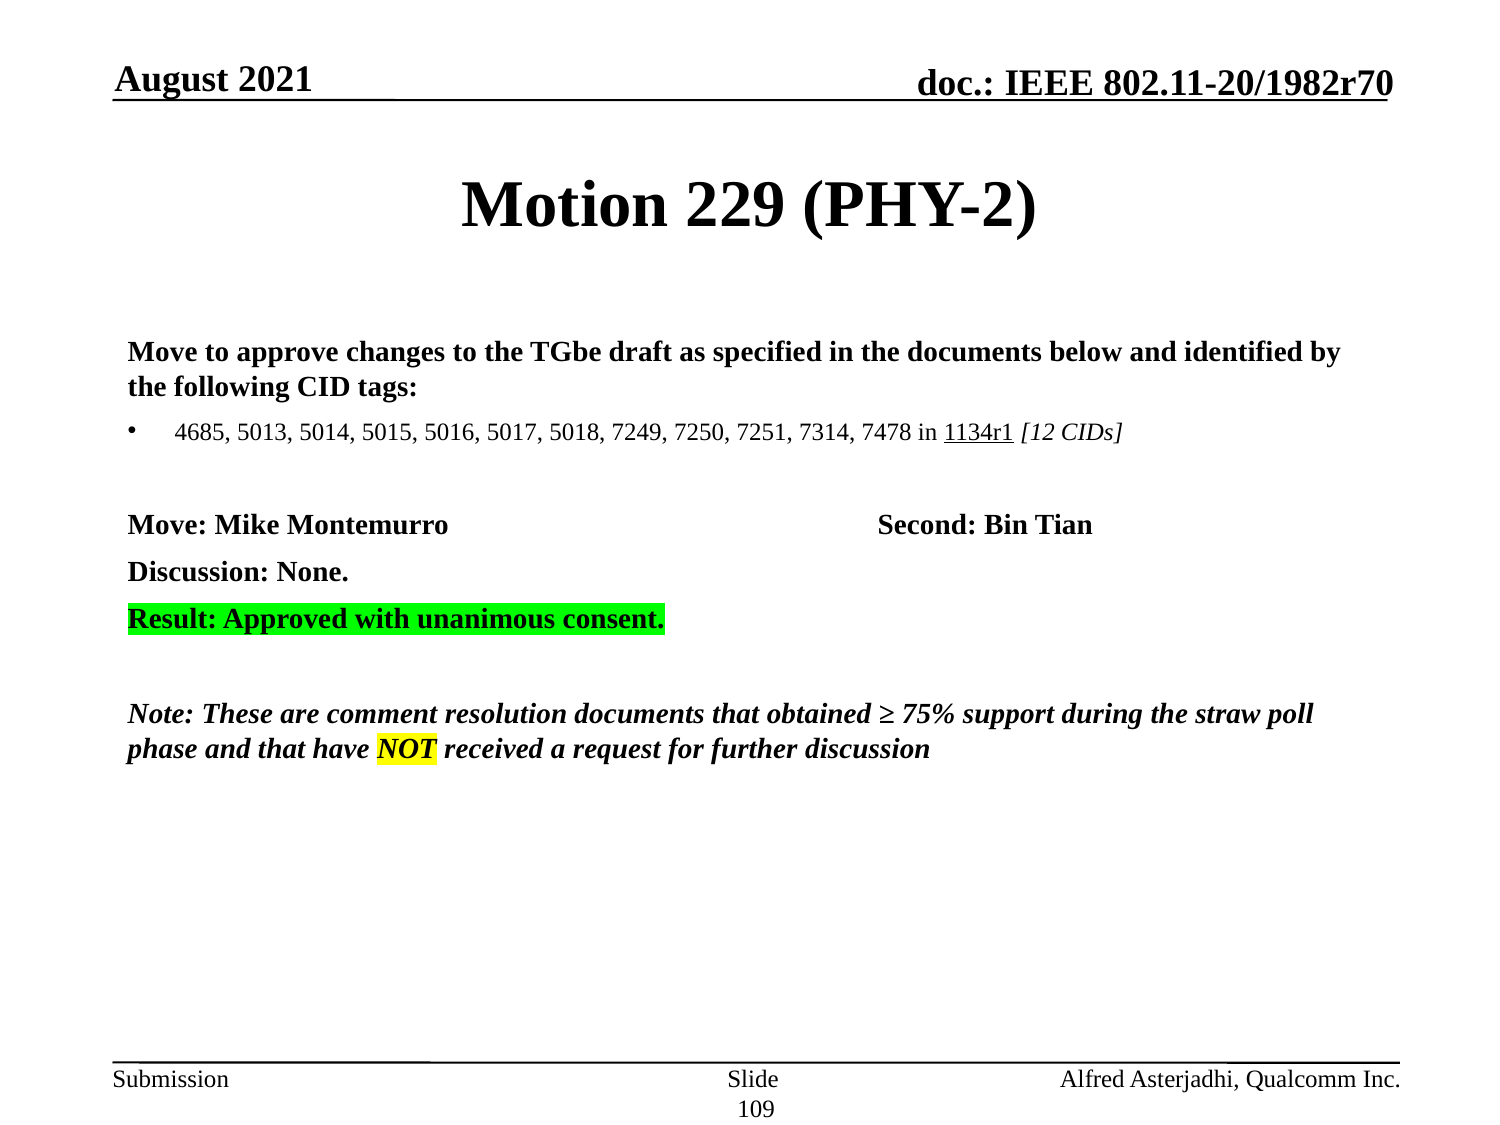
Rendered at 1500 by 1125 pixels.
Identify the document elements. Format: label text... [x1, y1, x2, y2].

title Motion 229 (PHY-2) [112, 112, 1388, 288]
slide_number Slide 109 [712, 1061, 800, 1123]
list Move to approve changes to the TGbe draft as specified in the documents below and identified by the following CID tags: 4685, 5013, 5014, 5015, 5016, 5017, 5018, 7249, 7250, 7251, 7314, 7478 in 1134r1 [12 CIDs] Move: Mike Montemurro Second: Bin Tian Discussion: None. Result: Approved with unanimous consent. Note: These are comment resolution documents that obtained ≥ 75% support during the straw poll phase and that have NOT received a request for further discussion [112, 324, 1388, 1063]
footer Alfred Asterjadhi, Qualcomm Inc. [878, 1061, 1402, 1093]
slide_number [114, 54, 423, 100]
